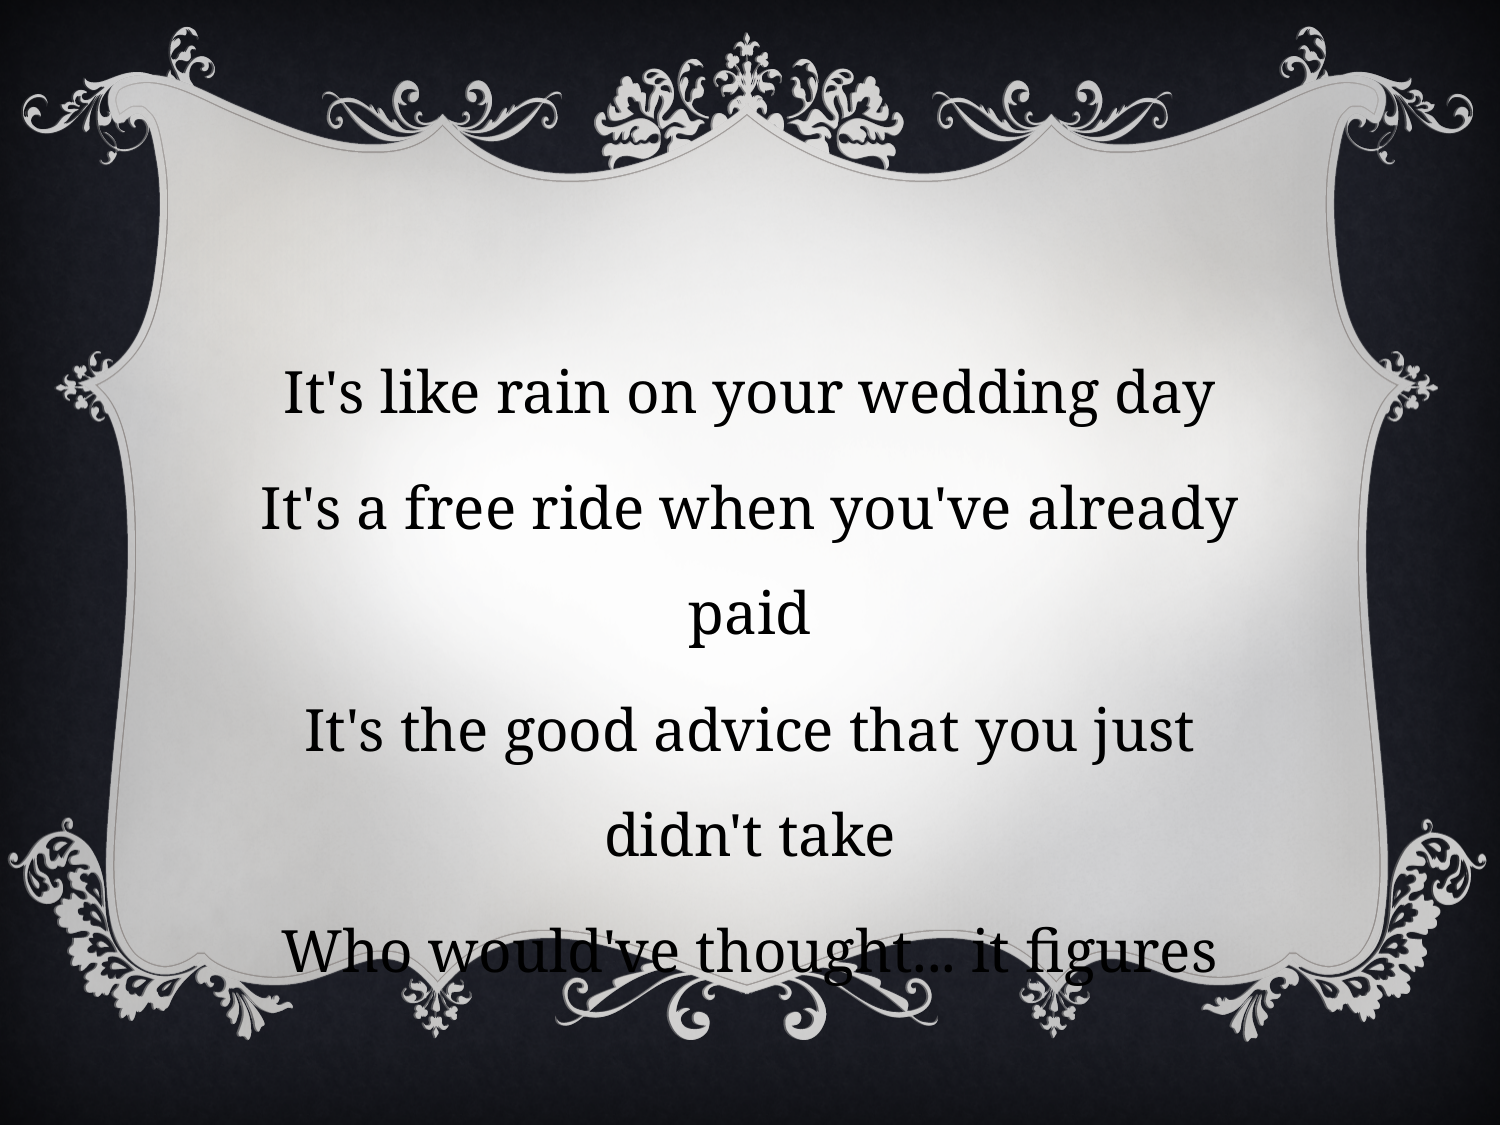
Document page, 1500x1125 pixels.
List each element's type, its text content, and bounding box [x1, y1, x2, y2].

text_box It's like rain on your wedding day It's a free ride when you've already paid It's the good advice that you just didn't take Who would've thought... it figures [224, 312, 1275, 813]
picture [0, 0, 1500, 1125]
